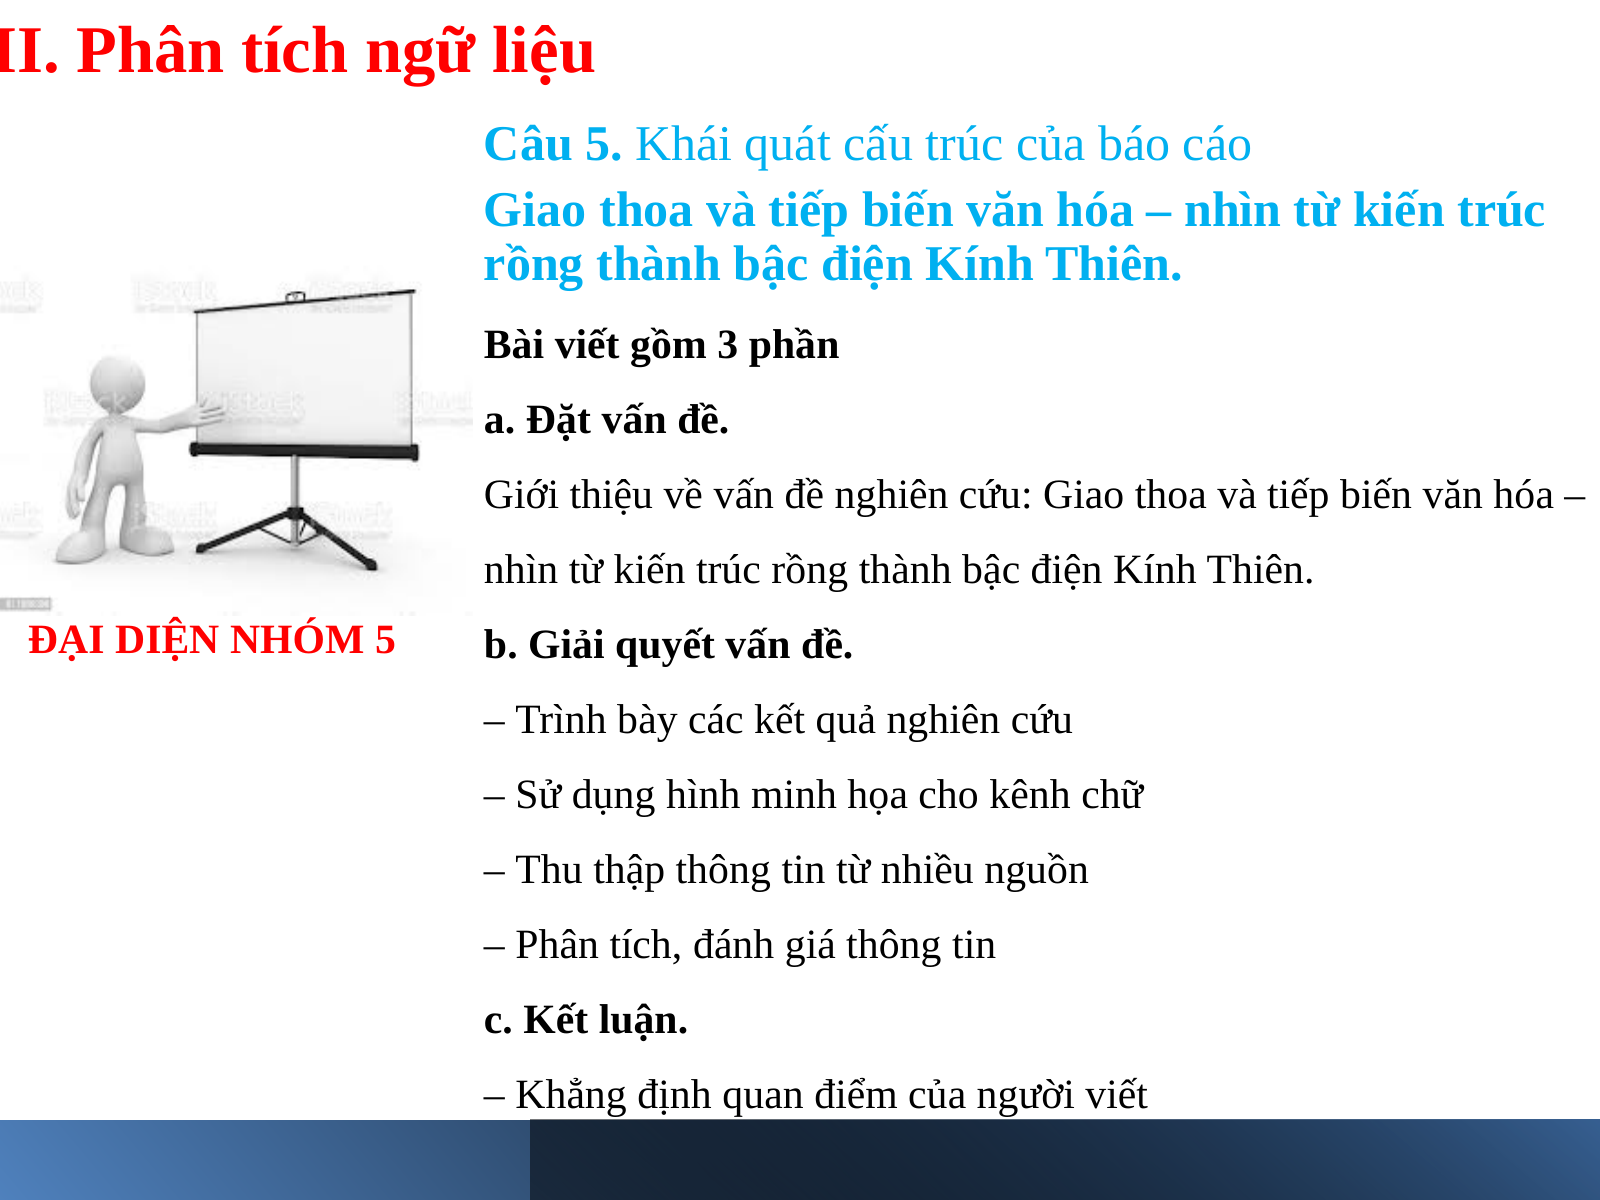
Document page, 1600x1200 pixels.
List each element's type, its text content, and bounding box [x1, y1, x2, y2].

text_box II. Phân tích ngữ liệu [0, 7, 705, 95]
picture [0, 235, 473, 616]
text_box [0, 624, 1600, 1118]
text_box ĐẠI DIỆN NHÓM 5 [13, 624, 423, 669]
text_box [0, 0, 1600, 234]
text_box Câu 5. Khái quát cấu trúc của báo cáo Giao thoa và tiếp biến văn hóa – nhìn từ kiến trúc rồng thành bậc điện Kính Thiên. Bài viết gồm 3 phần a. Đặt vấn đề. Giới thiệu về vấn đề nghiên cứu: Giao thoa và tiếp biến văn hóa – nhìn từ kiến trúc rồng thành bậc điện Kính Thiên. b. Giải quyết vấn đề. – Trình bày các kết quả nghiên cứu – Sử dụng hình minh họa cho kênh chữ – Thu thập thông tin từ nhiều nguồn – Phân tích, đánh giá thông tin c. Kết luận. – Khẳng định quan điểm của người viết [468, 109, 1600, 670]
text_box [528, 1118, 1600, 1200]
text_box [0, 1118, 528, 1200]
